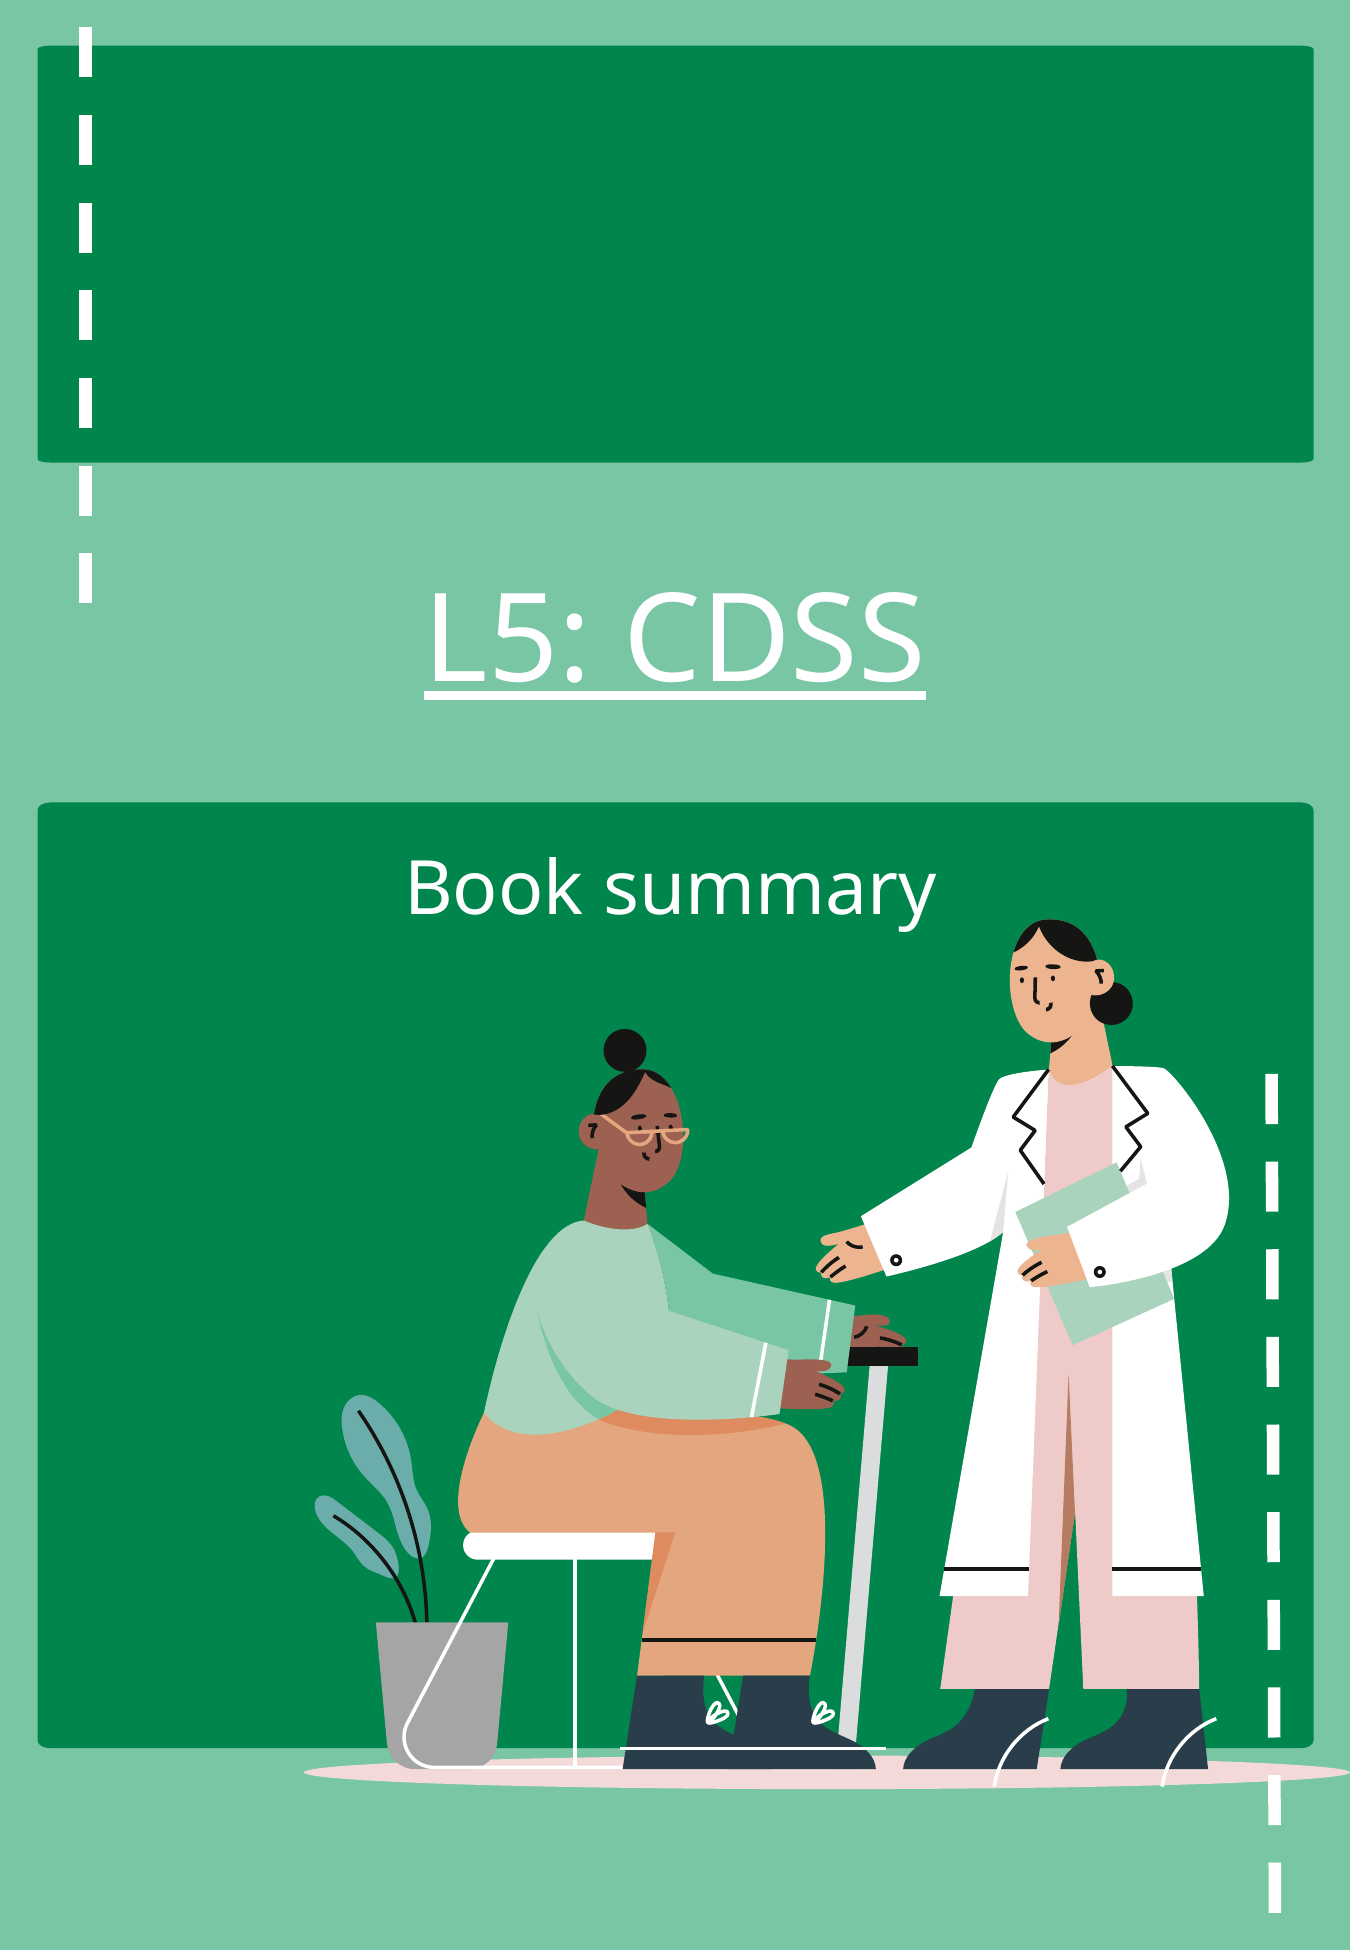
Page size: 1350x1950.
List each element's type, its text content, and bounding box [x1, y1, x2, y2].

text_box [1160, 1717, 1217, 1787]
text_box [1089, 963, 1115, 996]
text_box [848, 1346, 919, 1367]
text_box [715, 1676, 737, 1715]
text_box [1040, 1520, 1127, 1749]
text_box [819, 1299, 832, 1360]
text_box [879, 1336, 903, 1346]
text_box [781, 1359, 845, 1410]
text_box [705, 1700, 722, 1723]
text_box [733, 1675, 862, 1746]
text_box [845, 1240, 864, 1250]
text_box [814, 1392, 834, 1403]
text_box [1021, 1260, 1043, 1277]
text_box [649, 1225, 827, 1359]
text_box [811, 1700, 828, 1720]
text_box [1112, 1567, 1202, 1571]
text_box Book summary [0, 805, 1346, 963]
text_box [583, 1150, 648, 1229]
text_box [1015, 1162, 1130, 1242]
text_box [484, 1220, 669, 1435]
text_box [1094, 968, 1104, 984]
text_box [406, 1622, 509, 1765]
text_box [1169, 1728, 1209, 1770]
text_box [641, 1638, 816, 1642]
text_box [1280, 1763, 1350, 1781]
text_box [332, 1514, 417, 1622]
text_box [1011, 1068, 1051, 1186]
text_box [314, 1495, 399, 1579]
text_box [944, 1159, 1045, 1567]
text_box [820, 1255, 840, 1274]
text_box [890, 1254, 903, 1267]
text_box [1127, 1160, 1146, 1192]
text_box [1009, 963, 1091, 1043]
text_box [536, 1262, 764, 1420]
text_box [642, 1128, 666, 1134]
text_box [1165, 1760, 1266, 1786]
text_box [463, 1533, 655, 1560]
text_box [815, 1224, 883, 1283]
text_box [706, 1709, 730, 1725]
text_box [1093, 1265, 1106, 1279]
text_box [1030, 1269, 1049, 1283]
text_box [603, 1028, 647, 1072]
text_box [341, 1394, 431, 1559]
text_box [90, 45, 1314, 462]
text_box [642, 1532, 676, 1633]
text_box [821, 1300, 856, 1374]
text_box [749, 1342, 768, 1418]
text_box [818, 1382, 841, 1396]
text_box [1047, 1272, 1175, 1346]
text_box [944, 1567, 1030, 1571]
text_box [1271, 1073, 1276, 1926]
text_box [607, 1074, 683, 1130]
text_box [939, 1570, 1030, 1597]
text_box [539, 1321, 616, 1419]
text_box [860, 1069, 1046, 1277]
text_box [851, 1314, 907, 1346]
text_box [940, 1287, 1200, 1689]
text_box [1014, 965, 1028, 971]
text_box [356, 1409, 429, 1622]
text_box [661, 1127, 690, 1145]
text_box [625, 1130, 654, 1147]
text_box [829, 1264, 847, 1279]
text_box [620, 1746, 887, 1751]
text_box [637, 1642, 816, 1676]
text_box [602, 1118, 684, 1193]
text_box [1045, 1002, 1053, 1012]
text_box [593, 1069, 672, 1115]
text_box [1089, 982, 1133, 1025]
text_box [1044, 1066, 1112, 1197]
text_box [1122, 1153, 1140, 1184]
text_box [1045, 964, 1061, 970]
text_box [853, 1325, 869, 1340]
text_box [763, 1751, 876, 1770]
text_box [598, 1410, 786, 1436]
text_box [992, 1717, 1050, 1787]
text_box [663, 1113, 678, 1118]
text_box [573, 1539, 577, 1766]
text_box [1060, 1689, 1203, 1770]
text_box [1019, 977, 1025, 984]
text_box [1111, 1064, 1150, 1173]
text_box [375, 1622, 457, 1770]
text_box [642, 1152, 650, 1161]
text_box [1058, 1373, 1075, 1626]
text_box [754, 1343, 789, 1417]
text_box [1017, 1232, 1086, 1288]
text_box [1112, 1571, 1204, 1597]
text_box [1025, 1074, 1049, 1180]
text_box [600, 1115, 628, 1135]
text_box [811, 1709, 836, 1725]
text_box [1164, 1269, 1173, 1283]
text_box [1033, 977, 1040, 1005]
text_box [903, 1689, 1050, 1770]
text_box [1048, 1005, 1113, 1085]
text_box [303, 1755, 1164, 1790]
text_box [1112, 1299, 1201, 1567]
text_box [626, 1675, 756, 1746]
text_box [1112, 1070, 1137, 1167]
text_box [402, 1560, 623, 1770]
text_box [1105, 963, 1314, 1749]
text_box [621, 1186, 647, 1208]
text_box [458, 1412, 826, 1641]
text_box [655, 1133, 662, 1154]
text_box [990, 1171, 1009, 1242]
text_box [37, 45, 81, 462]
text_box [1168, 1282, 1174, 1295]
text_box [37, 963, 1051, 1749]
text_box [1067, 1066, 1230, 1288]
text_box [838, 1367, 888, 1742]
text_box [622, 1751, 771, 1770]
text_box [631, 1114, 647, 1120]
text_box [578, 1114, 605, 1150]
text_box L5: CDSS [0, 462, 1350, 803]
text_box [588, 1123, 598, 1139]
text_box [1050, 1037, 1071, 1054]
